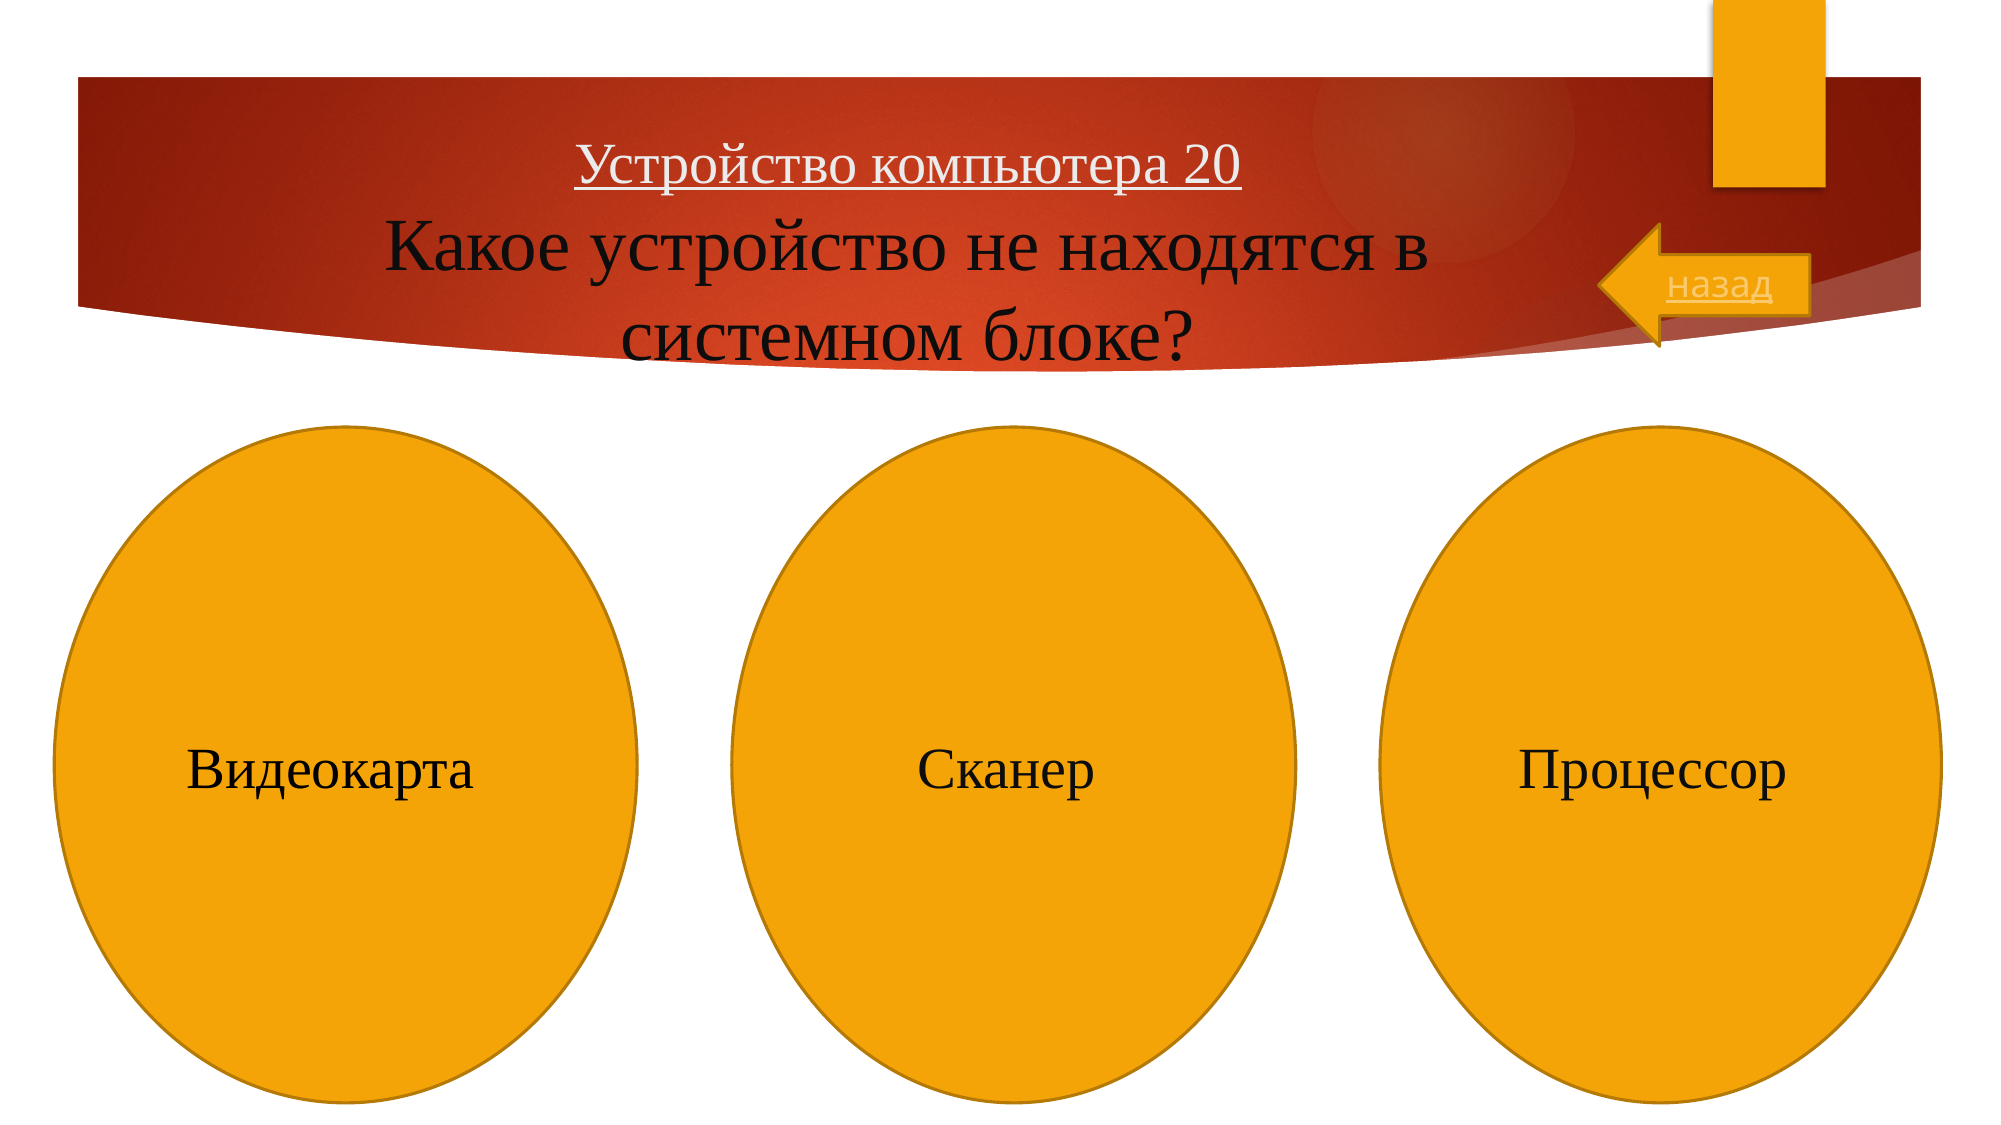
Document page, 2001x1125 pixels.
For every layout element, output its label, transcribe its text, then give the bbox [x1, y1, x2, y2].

text_box Процессор [1378, 425, 1944, 1105]
text_box Видеокарта [52, 425, 639, 1105]
text_box назад [1597, 222, 1812, 348]
text_box Сканер [730, 425, 1298, 1105]
title Устройство компьютера 20 Какое устройство не находятся в системном блоке? [189, 155, 1627, 275]
